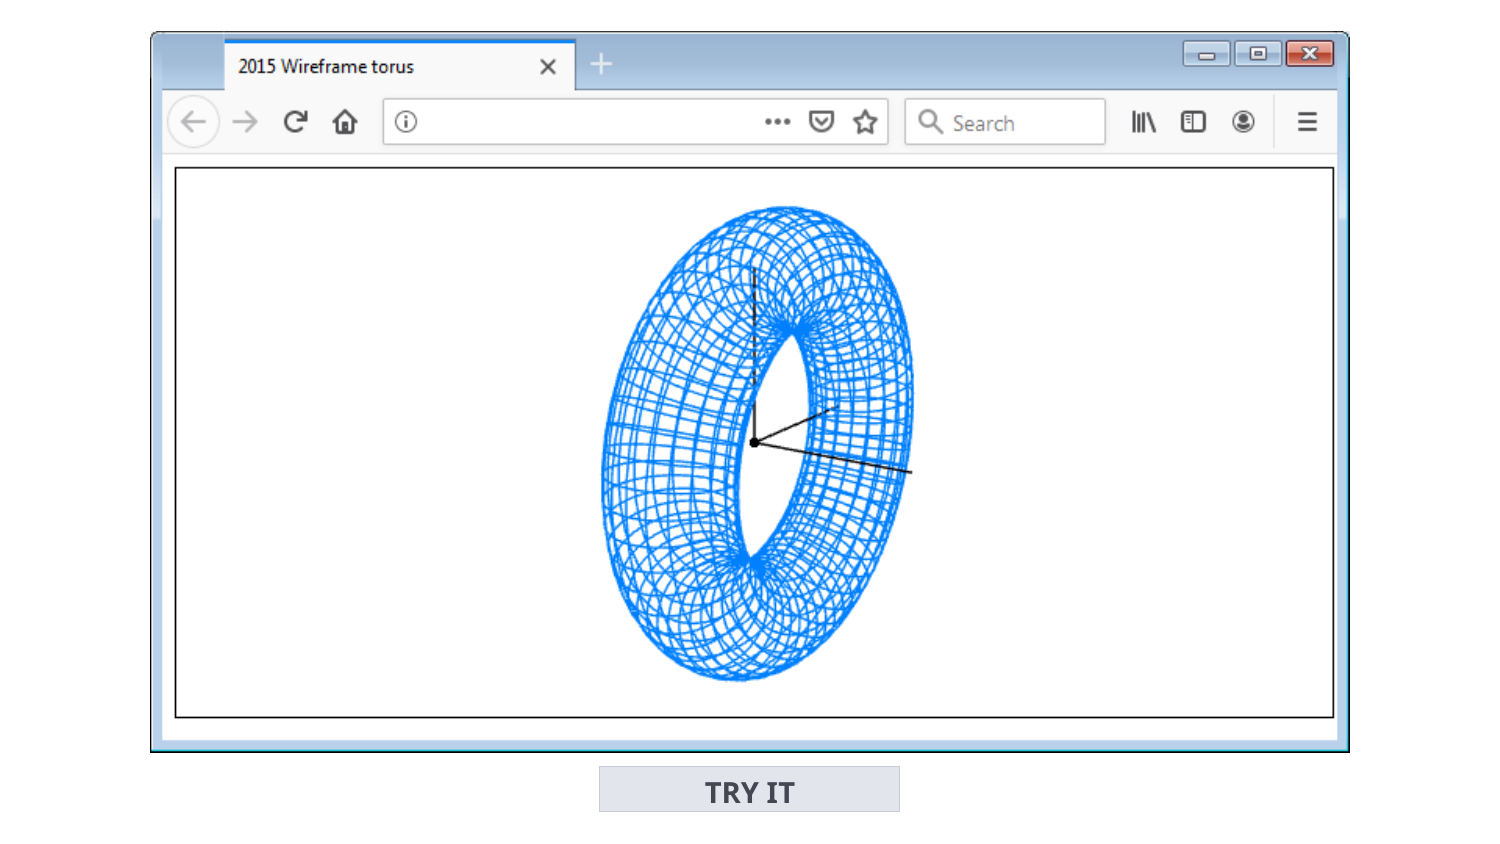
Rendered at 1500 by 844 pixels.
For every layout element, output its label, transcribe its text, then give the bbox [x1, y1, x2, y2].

text_box TRY IT [599, 766, 900, 812]
picture [149, 31, 1351, 753]
